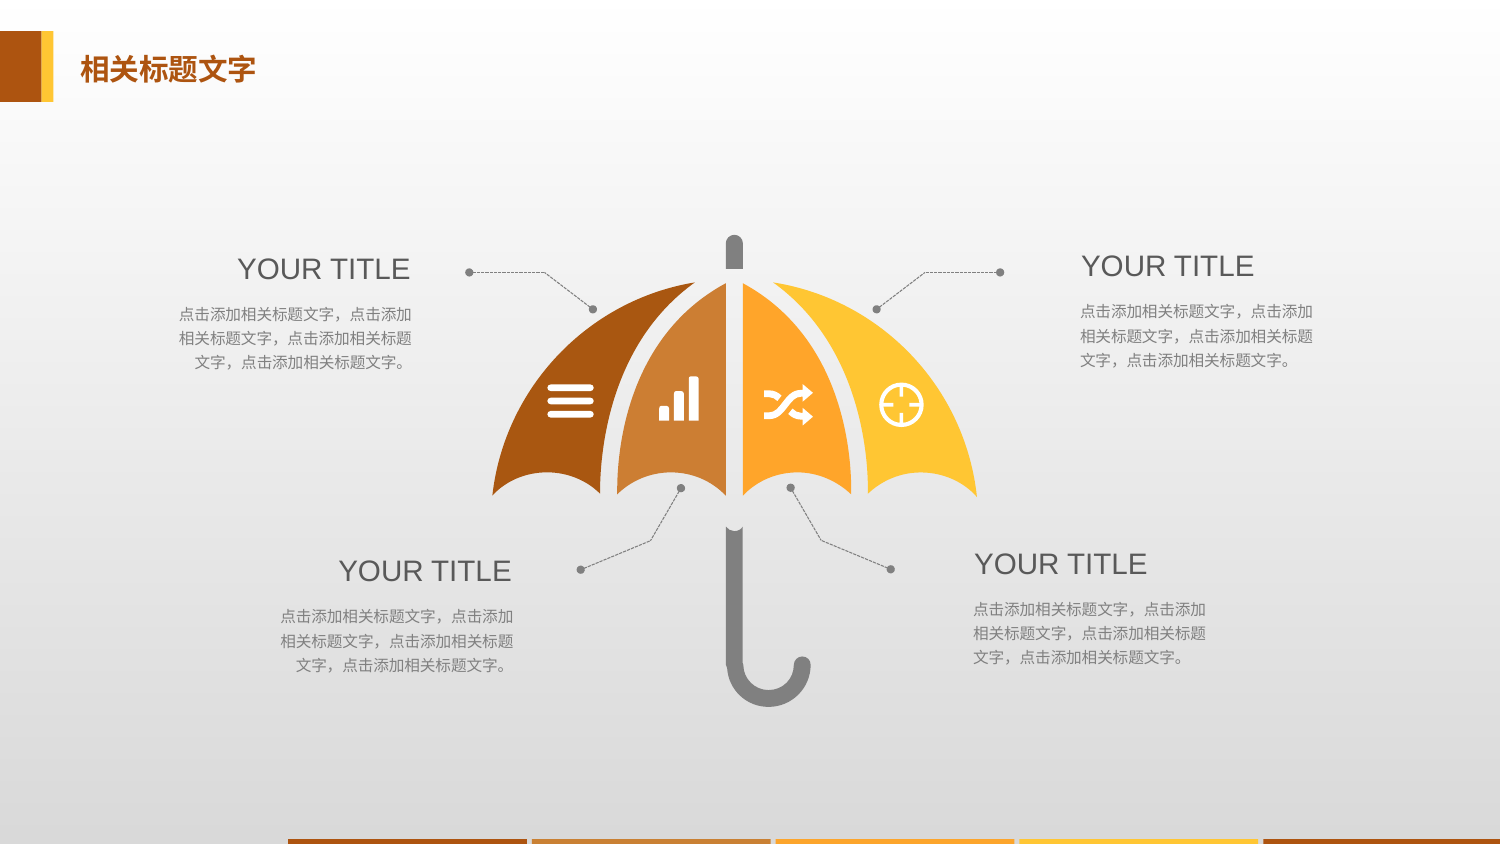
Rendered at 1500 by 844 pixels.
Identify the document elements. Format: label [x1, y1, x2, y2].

text_box [0, 30, 1500, 844]
